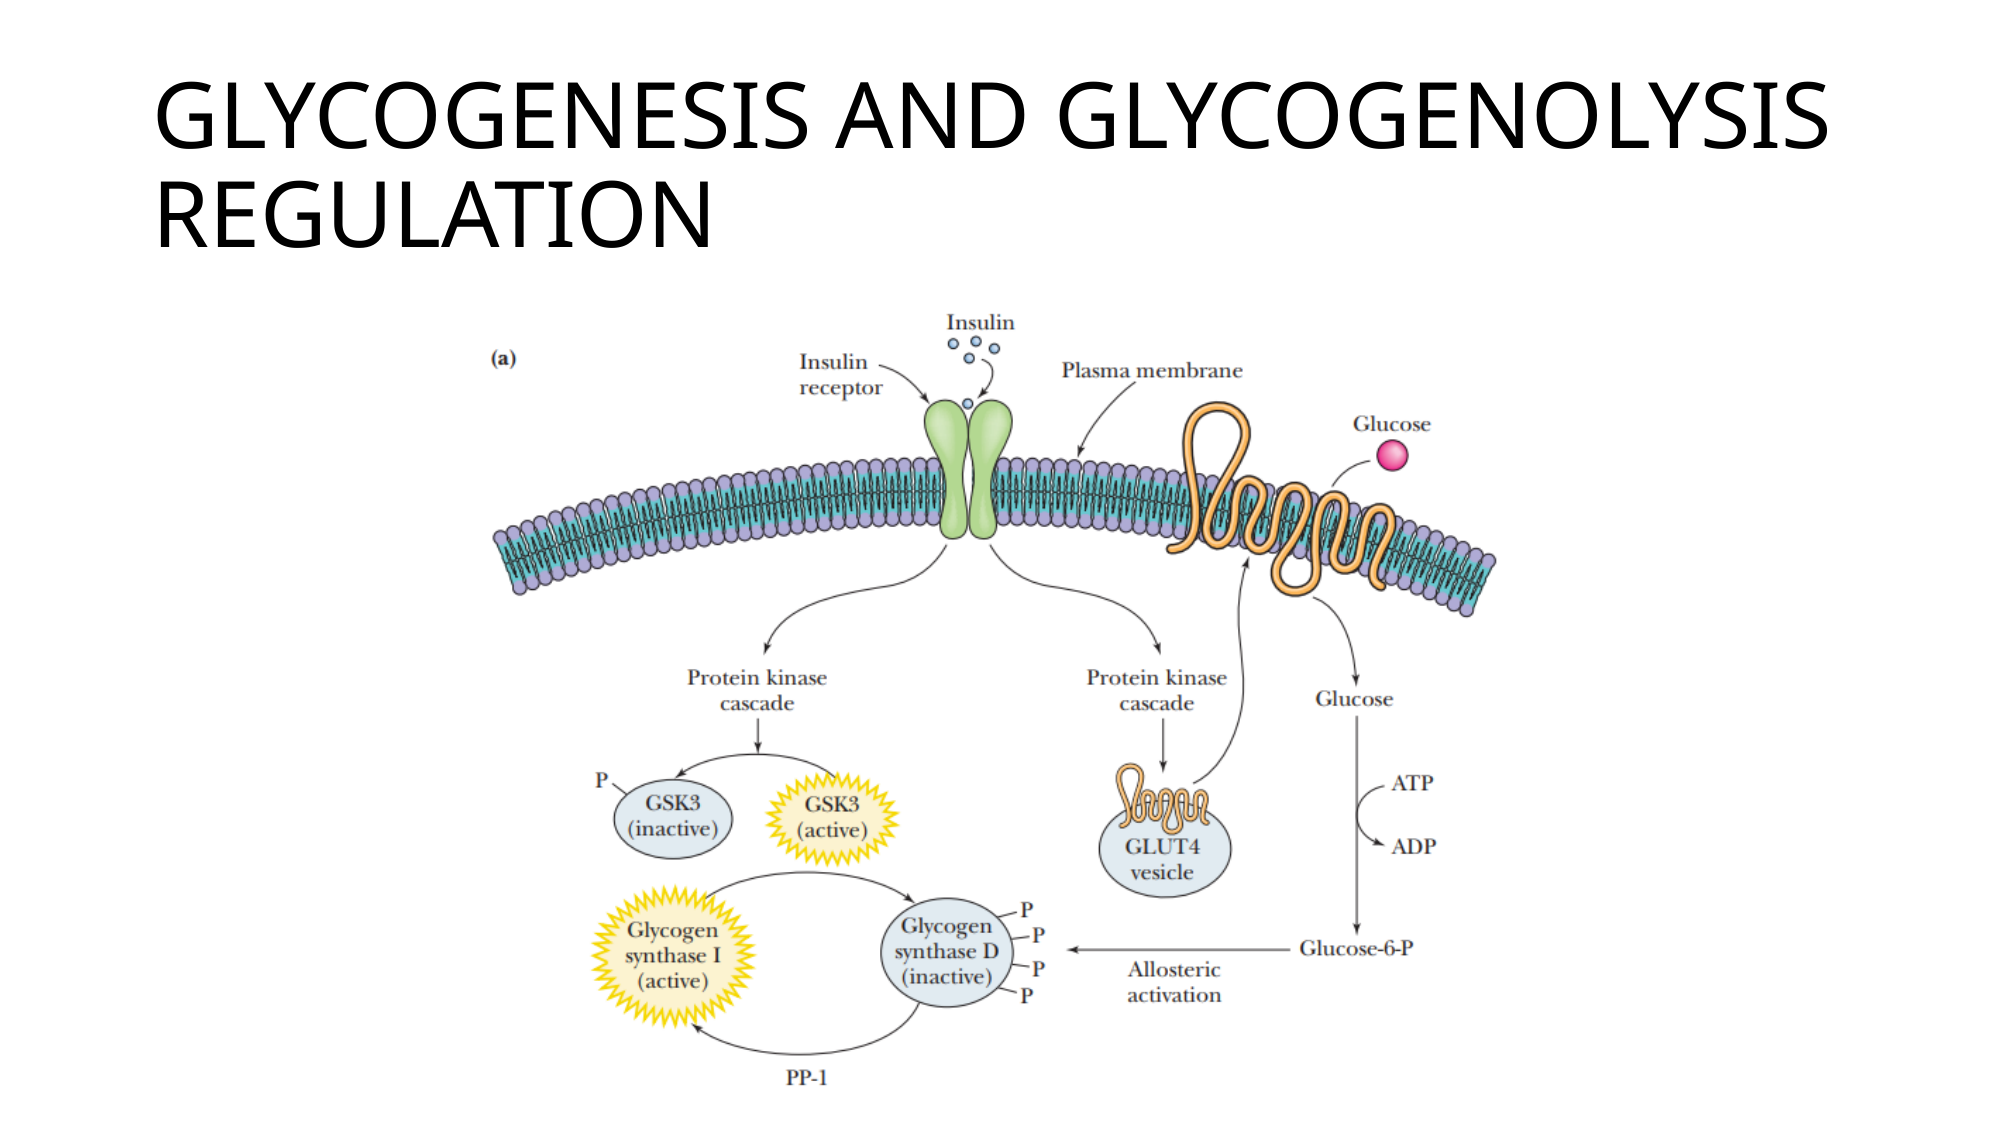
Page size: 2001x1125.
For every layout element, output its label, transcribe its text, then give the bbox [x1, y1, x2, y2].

picture [435, 293, 1519, 1125]
title GLYCOGENESIS AND GLYCOGENOLYSIS REGULATION [137, 59, 1863, 278]
